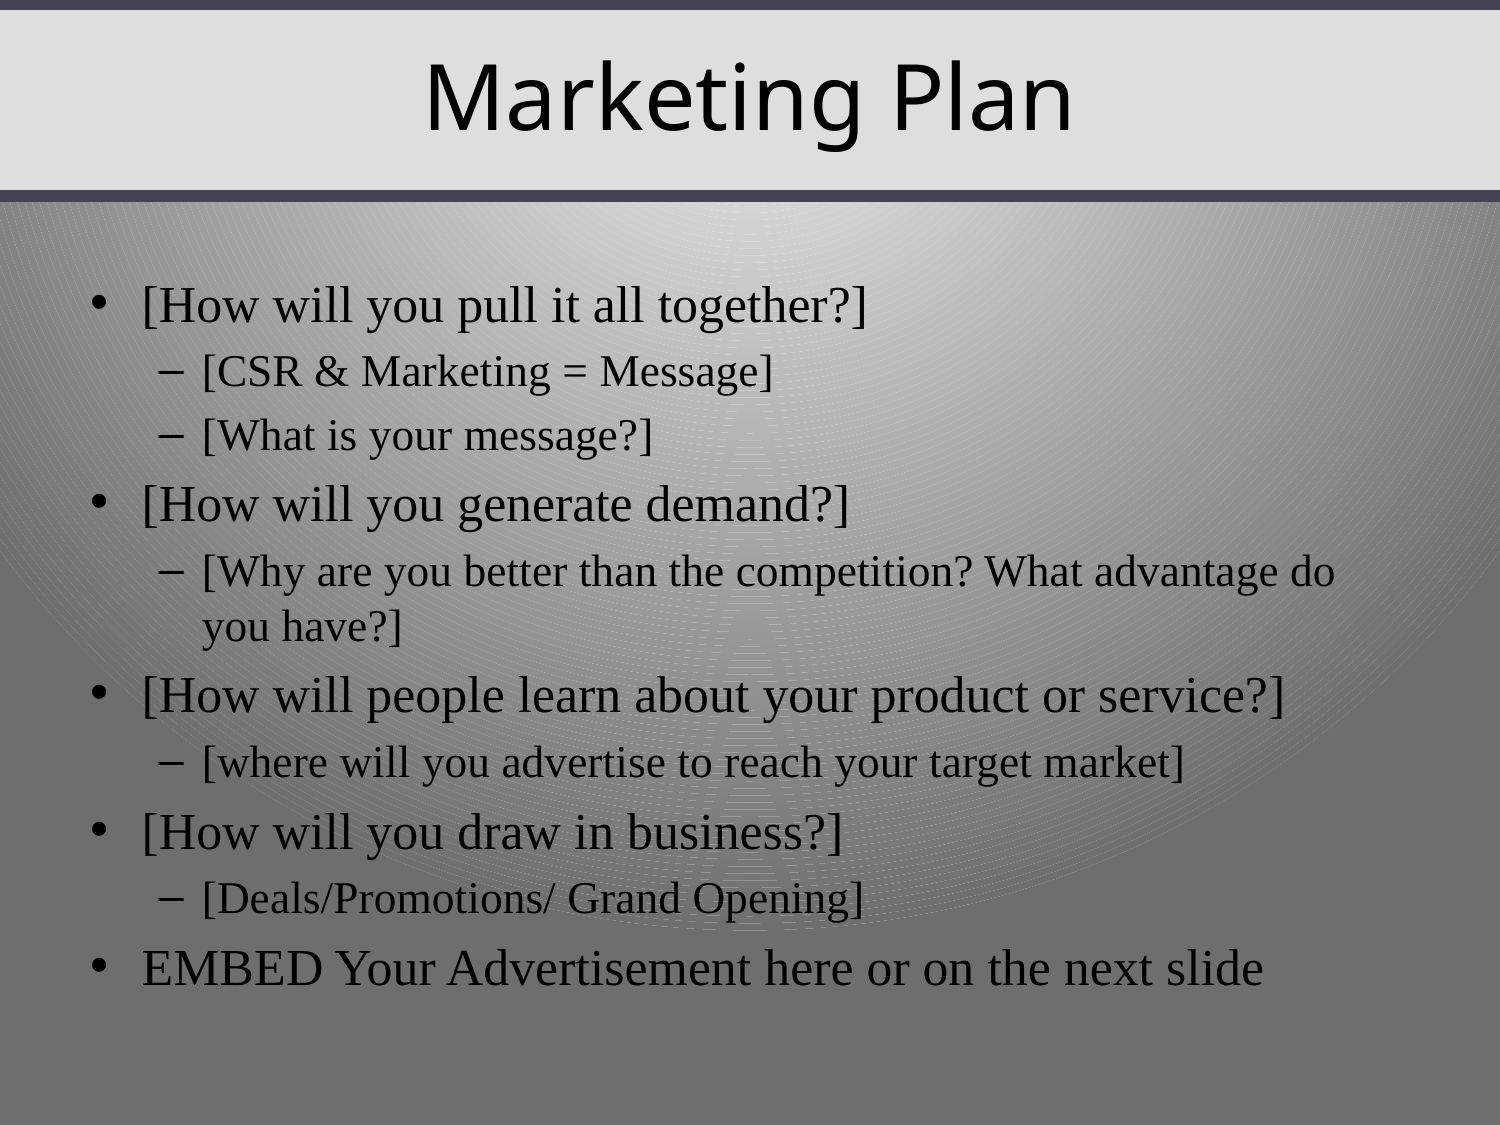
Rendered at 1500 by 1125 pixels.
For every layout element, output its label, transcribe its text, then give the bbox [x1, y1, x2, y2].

title Marketing Plan [75, 0, 1425, 188]
list [How will you pull it all together?] [CSR & Marketing = Message] [What is your message?] [How will you generate demand?] [Why are you better than the competition? What advantage do you have?] [How will people learn about your product or service?] [where will you advertise to reach your target market] [How will you draw in business?] [Deals/Promotions/ Grand Opening] EMBED Your Advertisement here or on the next slide [75, 262, 1425, 1005]
